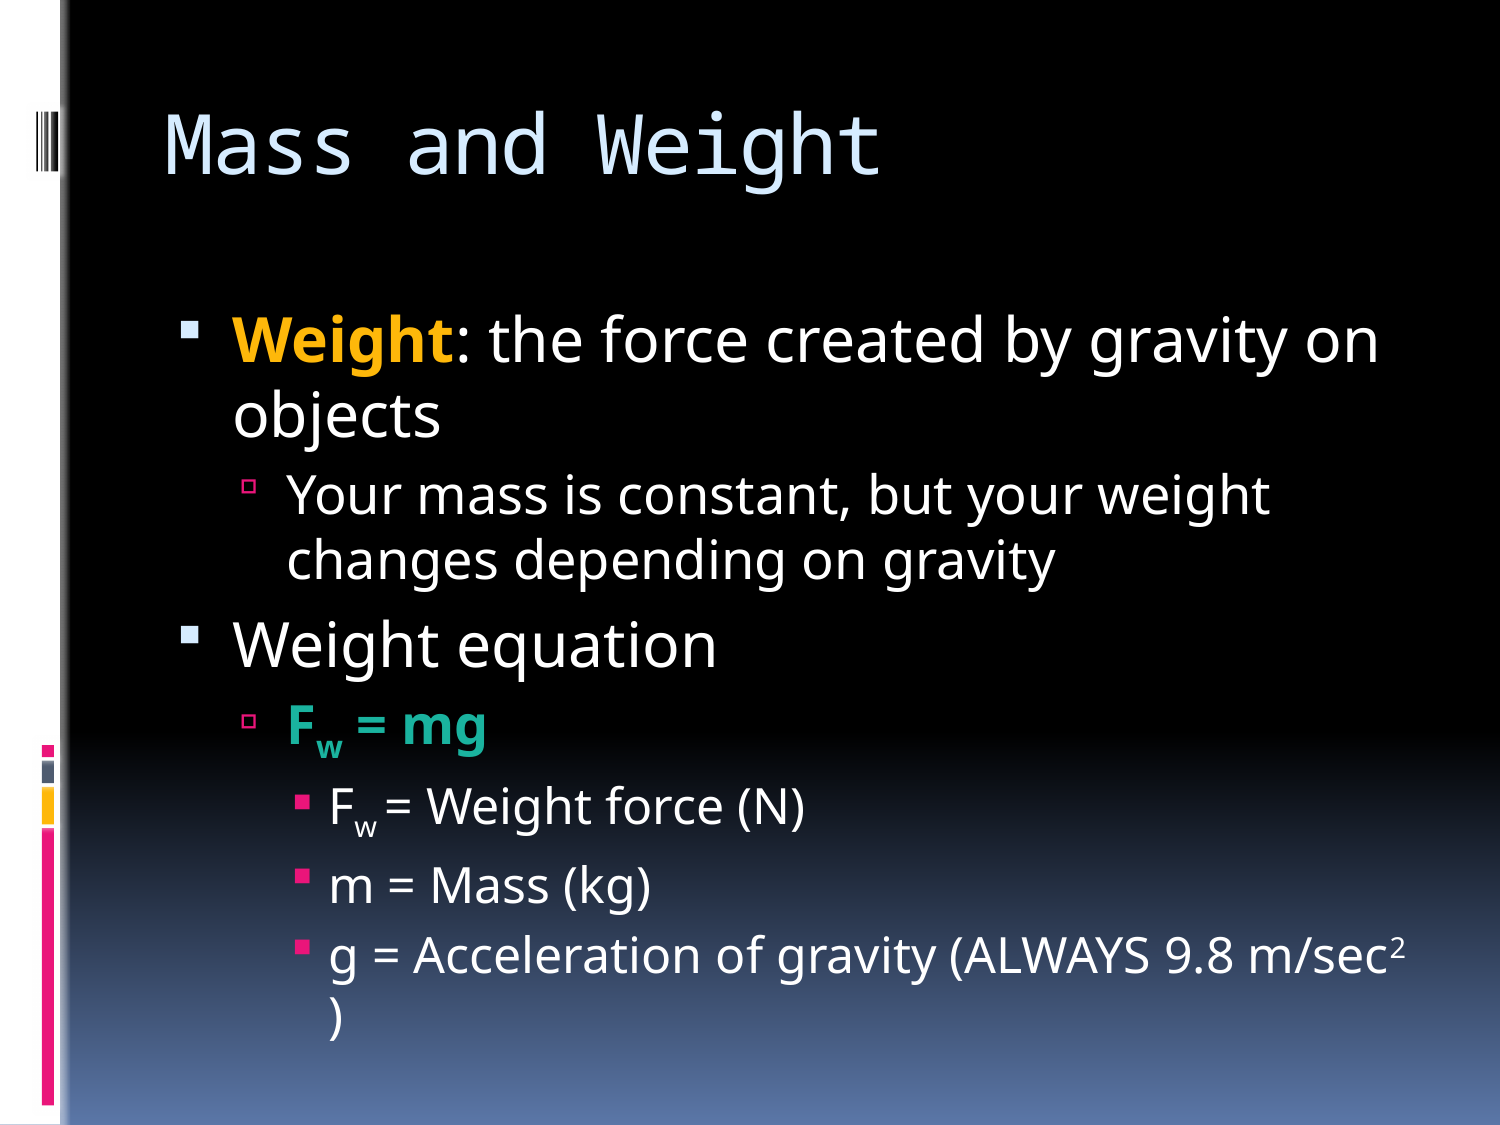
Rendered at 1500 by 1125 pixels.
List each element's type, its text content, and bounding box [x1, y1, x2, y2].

title Mass and Weight [150, 83, 1425, 234]
list Weight: the force created by gravity on objects Your mass is constant, but your weight changes depending on gravity Weight equation Fw = mg Fw = Weight force (N) m = Mass (kg) g = Acceleration of gravity (ALWAYS 9.8 m/sec2 ) [150, 292, 1425, 1043]
